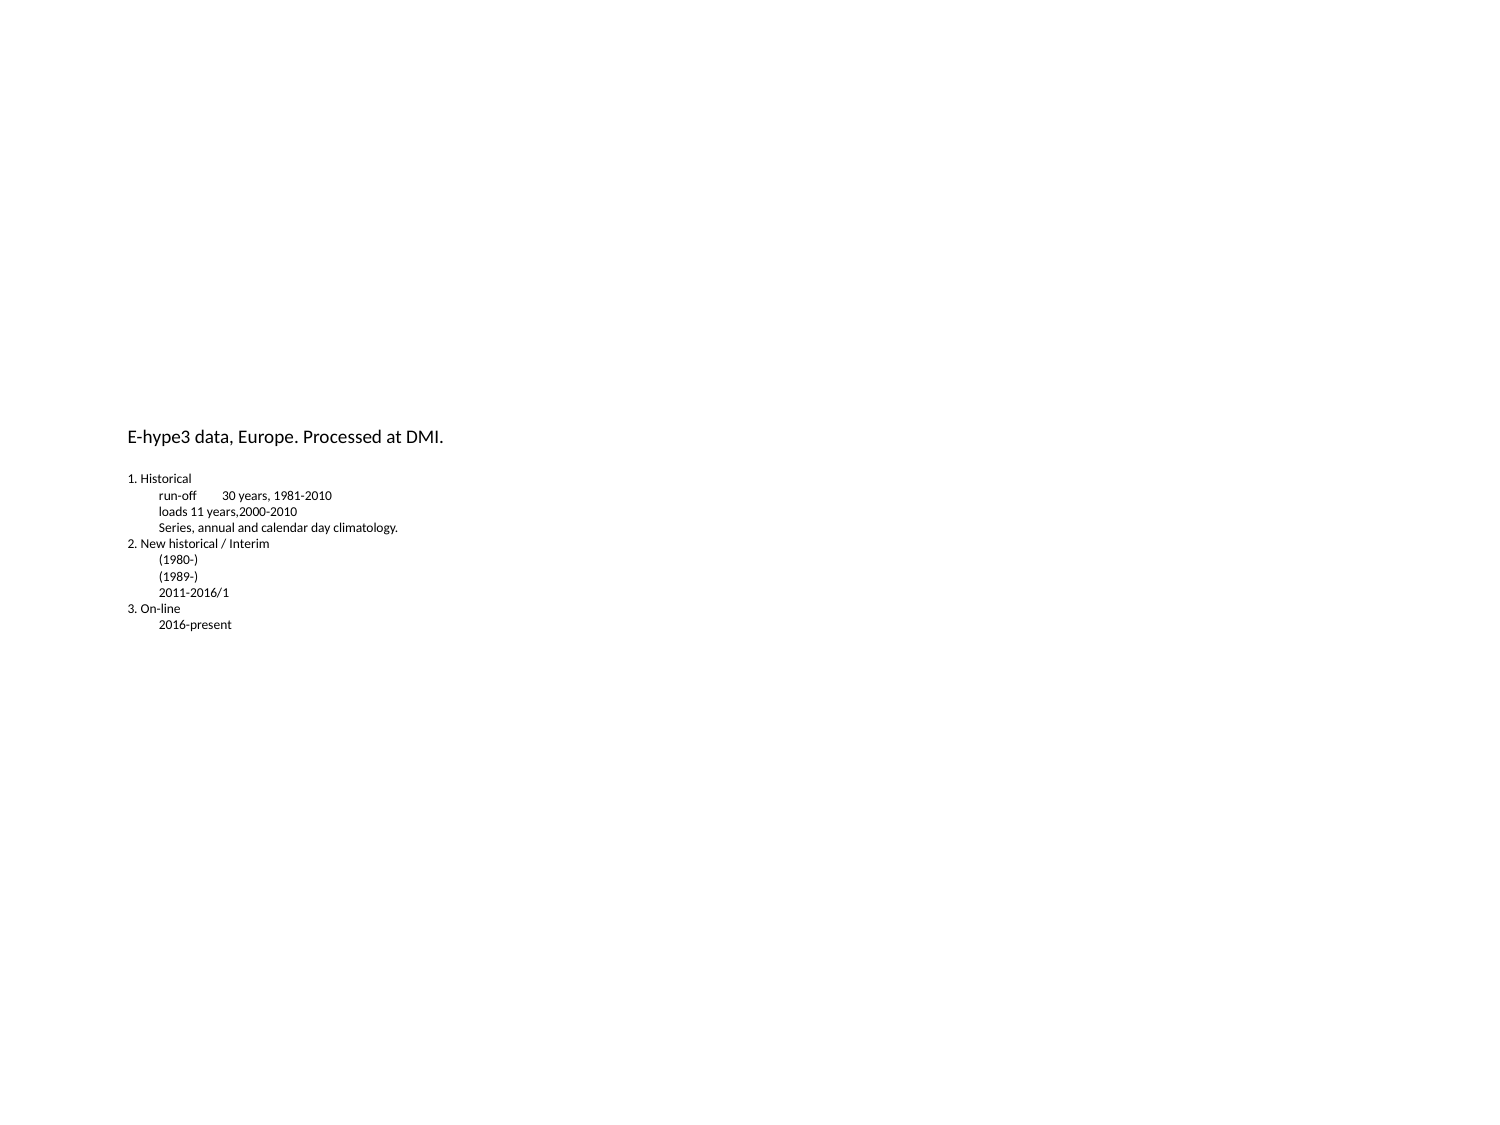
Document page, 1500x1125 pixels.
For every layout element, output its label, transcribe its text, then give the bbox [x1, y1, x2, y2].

title E-hype3 data, Europe. Processed at DMI. 1. Historical run-off 30 years, 1981-2010 loads 11 years,2000-2010 Series, annual and calendar day climatology. 2. New historical / Interim (1980-) (1989-) 2011-2016/1 3. On-line 2016-present [112, 415, 1388, 657]
